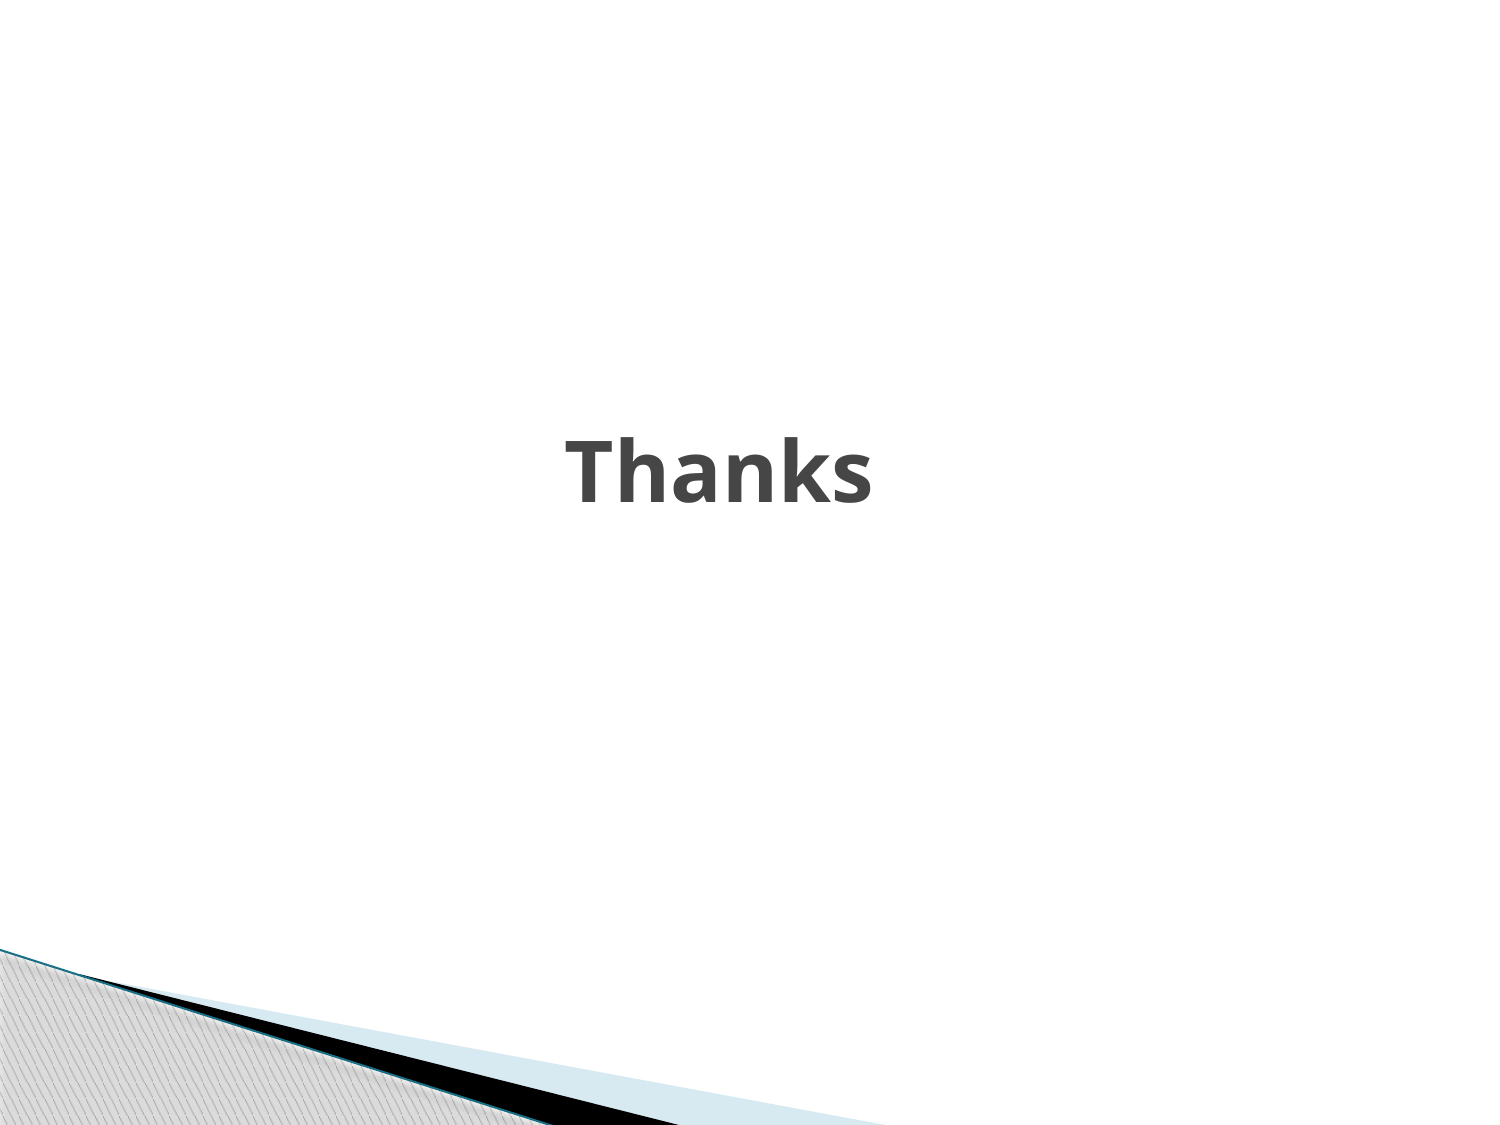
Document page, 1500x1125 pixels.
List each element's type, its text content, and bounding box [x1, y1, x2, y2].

title Thanks [549, 375, 938, 563]
